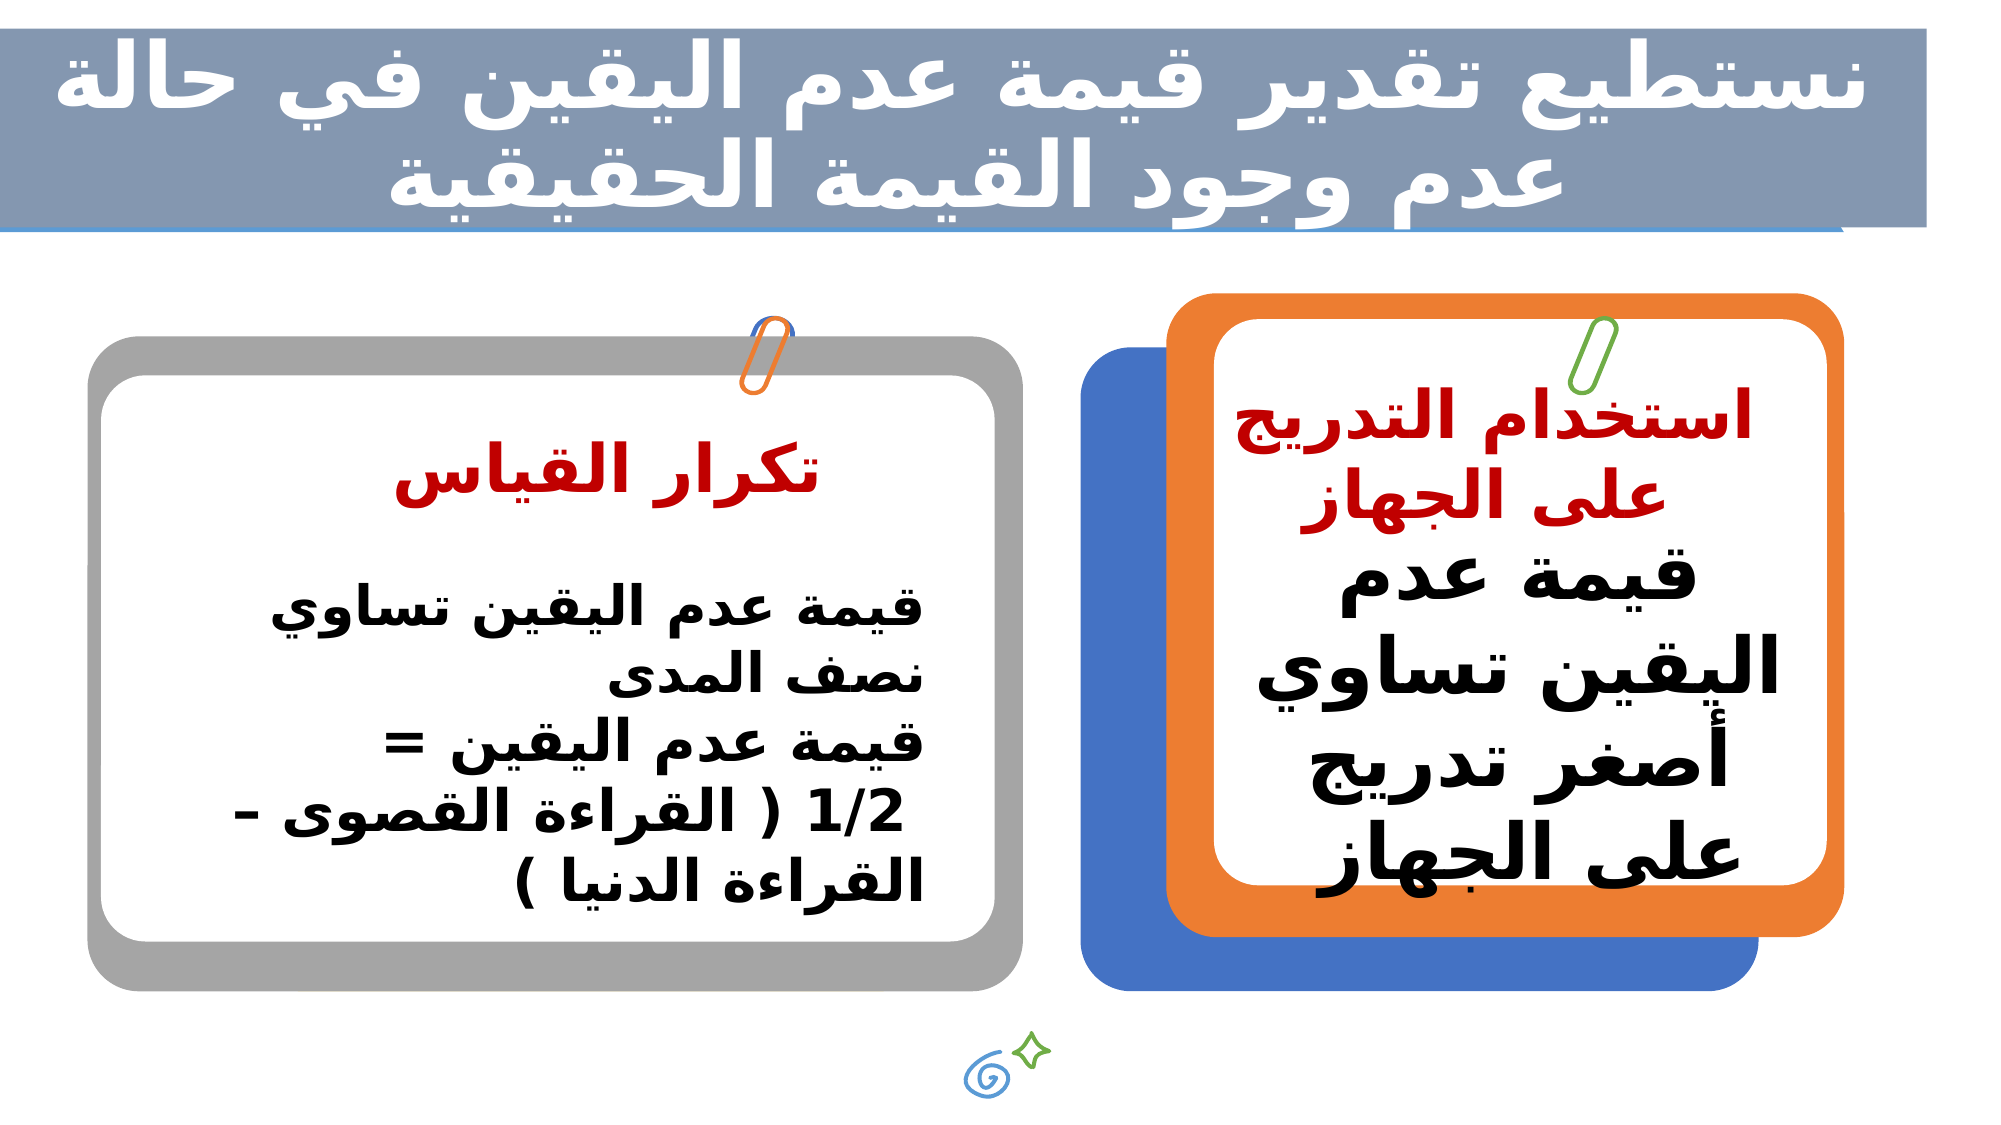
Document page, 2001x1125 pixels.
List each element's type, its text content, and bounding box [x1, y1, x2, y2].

title نستطيع تقدير قيمة عدم اليقين في حالة عدم وجود القيمة الحقيقية [0, 28, 1927, 228]
text_box [100, 375, 995, 942]
text_box [750, 316, 770, 336]
text_box قيمة عدم اليقين تساوي أصغر تدريج على الجهاز [1214, 514, 1826, 903]
text_box [787, 319, 795, 336]
text_box [1567, 316, 1619, 396]
text_box [87, 336, 1023, 992]
subtitle تكرار القياس [315, 421, 877, 510]
subtitle استخدام التدريج على الجهاز [1214, 407, 1776, 496]
text_box [1166, 293, 1845, 938]
text_box [739, 316, 791, 396]
text_box قيمة عدم اليقين تساوي نصف المدى قيمة عدم اليقين = 1/2 ( القراءة القصوى – القراءة الدنيا ) [111, 562, 942, 921]
text_box [1213, 319, 1827, 849]
text_box [1080, 347, 1759, 992]
